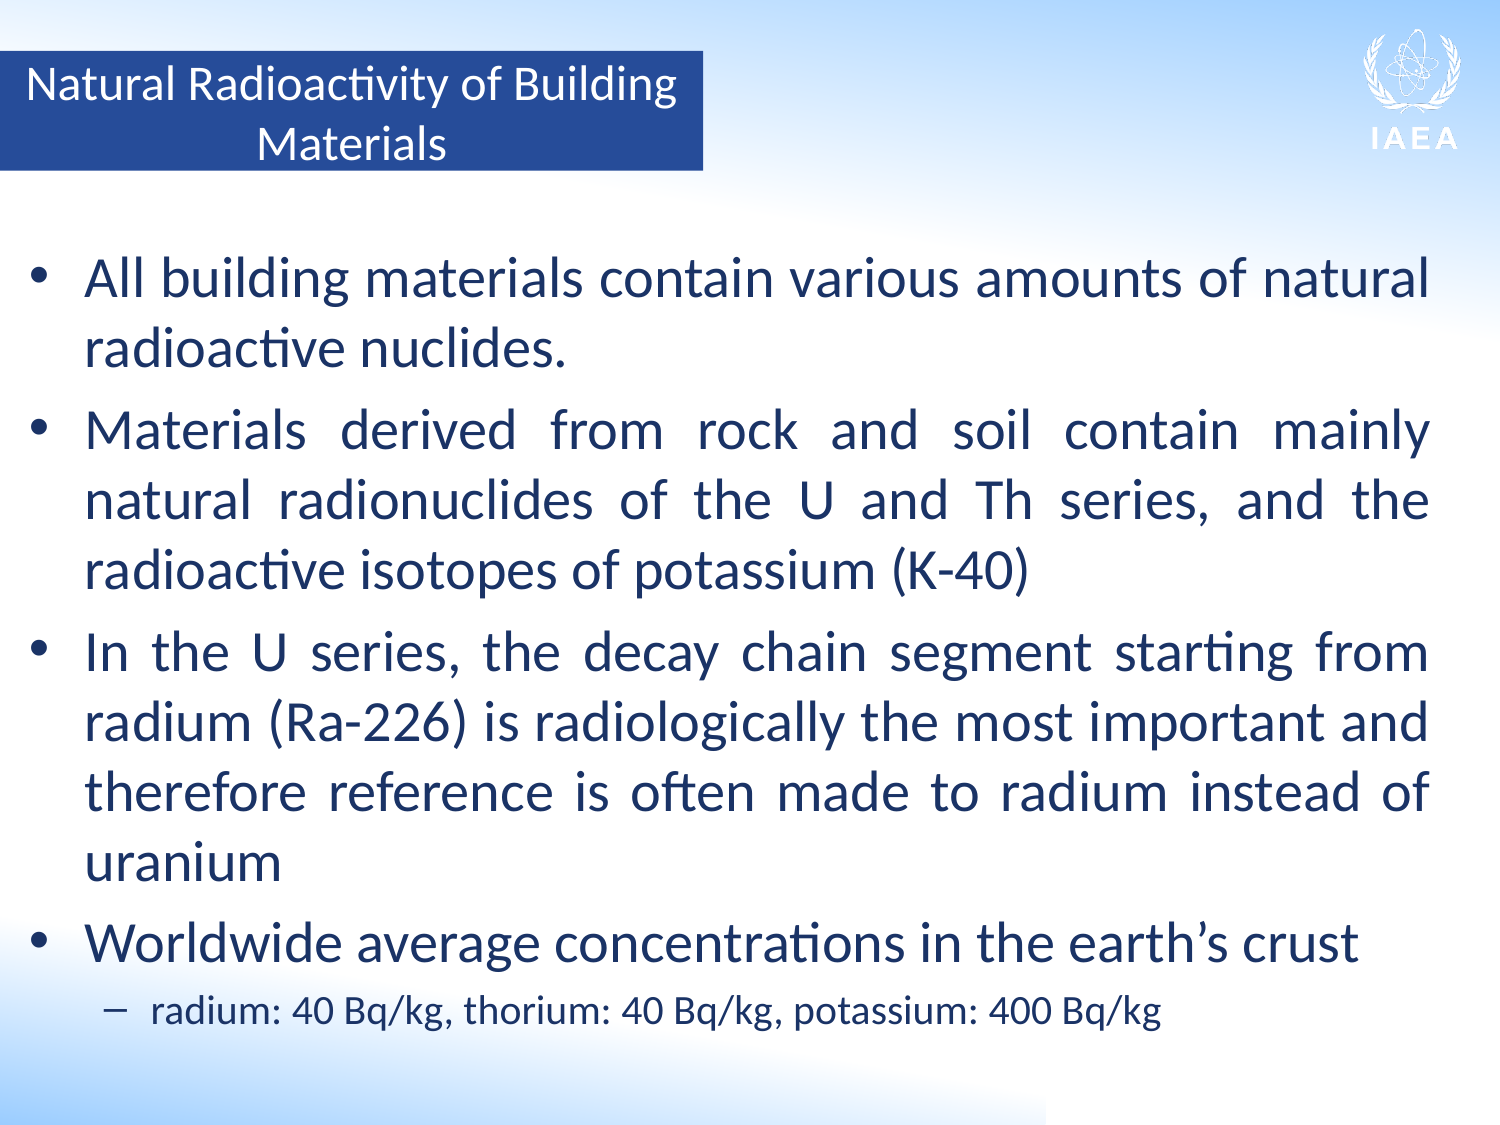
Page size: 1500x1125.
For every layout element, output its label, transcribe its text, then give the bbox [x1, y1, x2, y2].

picture [1363, 29, 1461, 149]
text_box All building materials contain various amounts of natural radioactive nuclides. Materials derived from rock and soil contain mainly natural radionuclides of the U and Th series, and the radioactive isotopes of potassium (K-40) In the U series, the decay chain segment starting from radium (Ra-226) is radiologically the most important and therefore reference is often made to radium instead of uranium Worldwide average concentrations in the earth’s crust radium: 40 Bq/kg, thorium: 40 Bq/kg, potassium: 400 Bq/kg [13, 232, 1446, 1085]
text_box Natural Radioactivity of Building Materials [0, 49, 705, 173]
